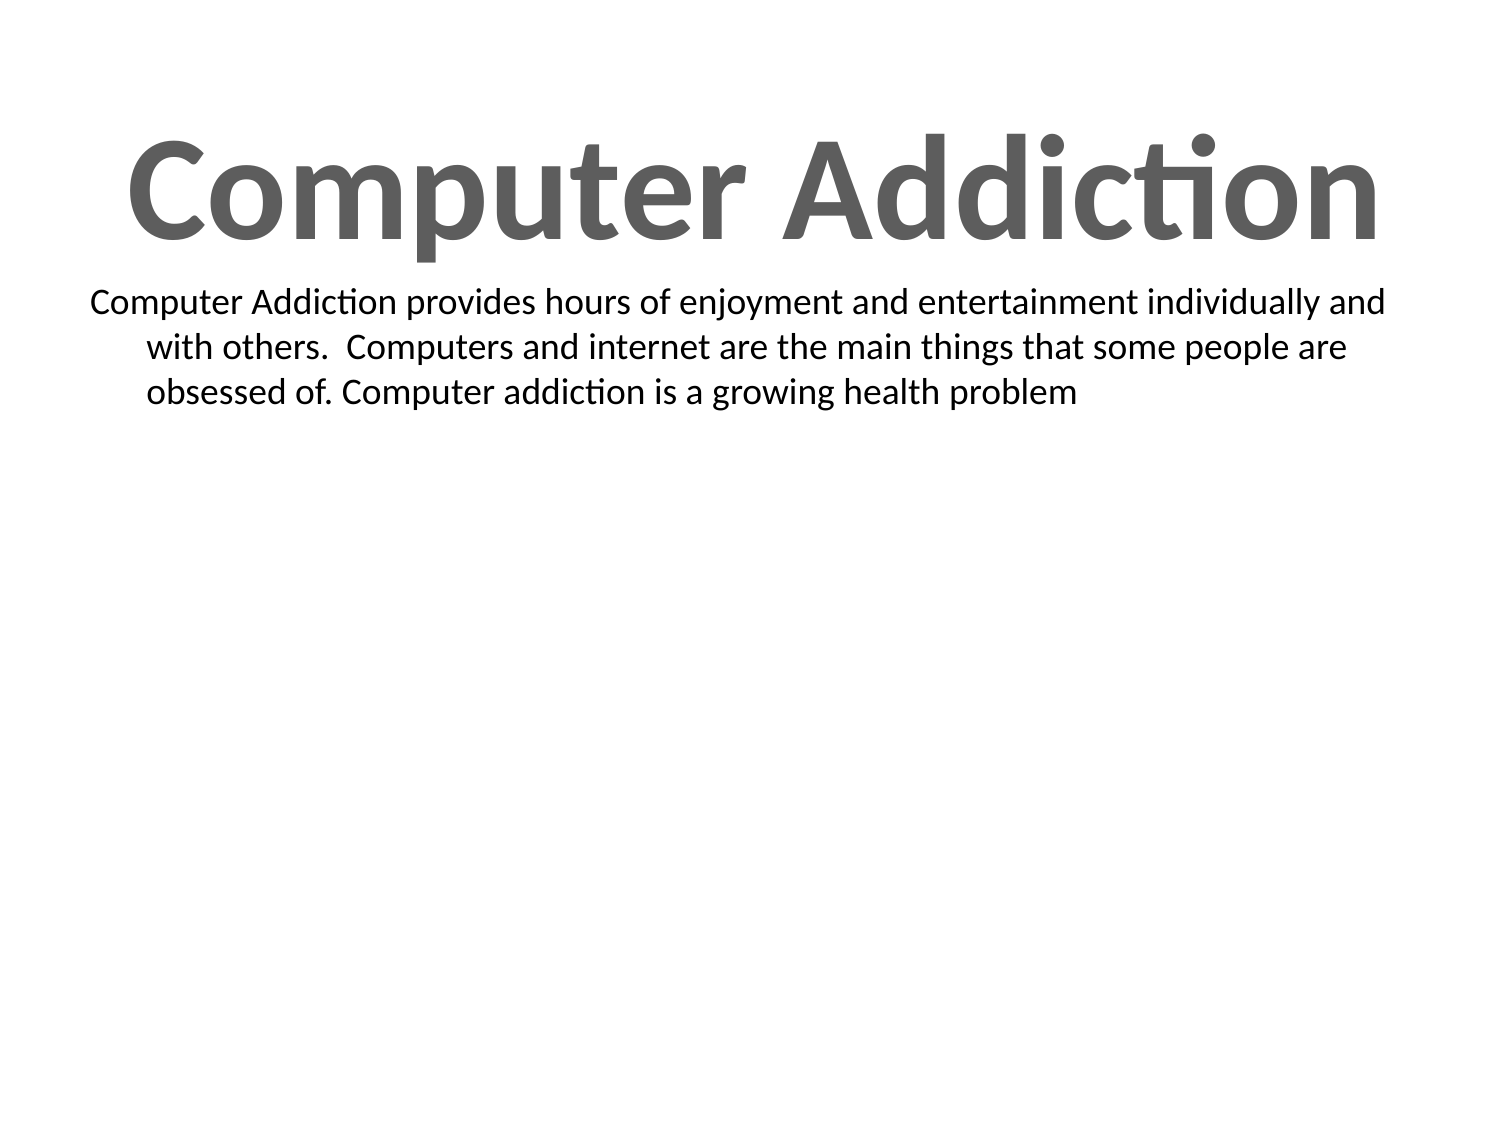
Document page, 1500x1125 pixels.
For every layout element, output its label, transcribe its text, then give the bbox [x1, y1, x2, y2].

text_box Computer Addiction [112, 81, 1399, 277]
list Computer Addiction provides hours of enjoyment and entertainment individually and with others. Computers and internet are the main things that some people are obsessed of. Computer addiction is a growing health problem [75, 269, 1425, 1005]
